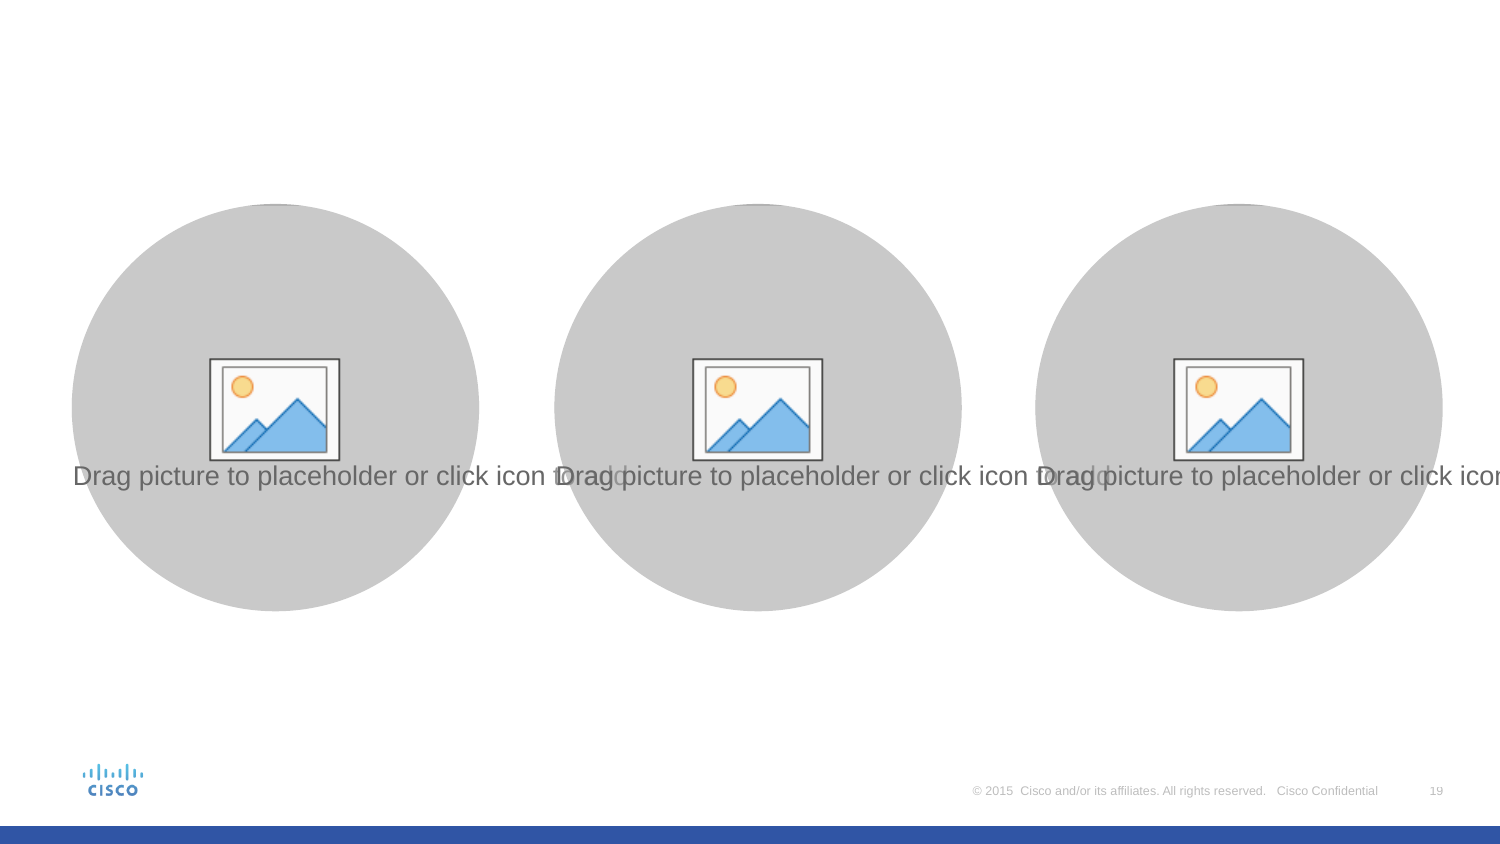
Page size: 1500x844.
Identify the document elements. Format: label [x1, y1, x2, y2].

picture [71, 205, 480, 614]
picture [77, 758, 149, 803]
picture [1035, 205, 1443, 614]
picture [554, 205, 962, 614]
